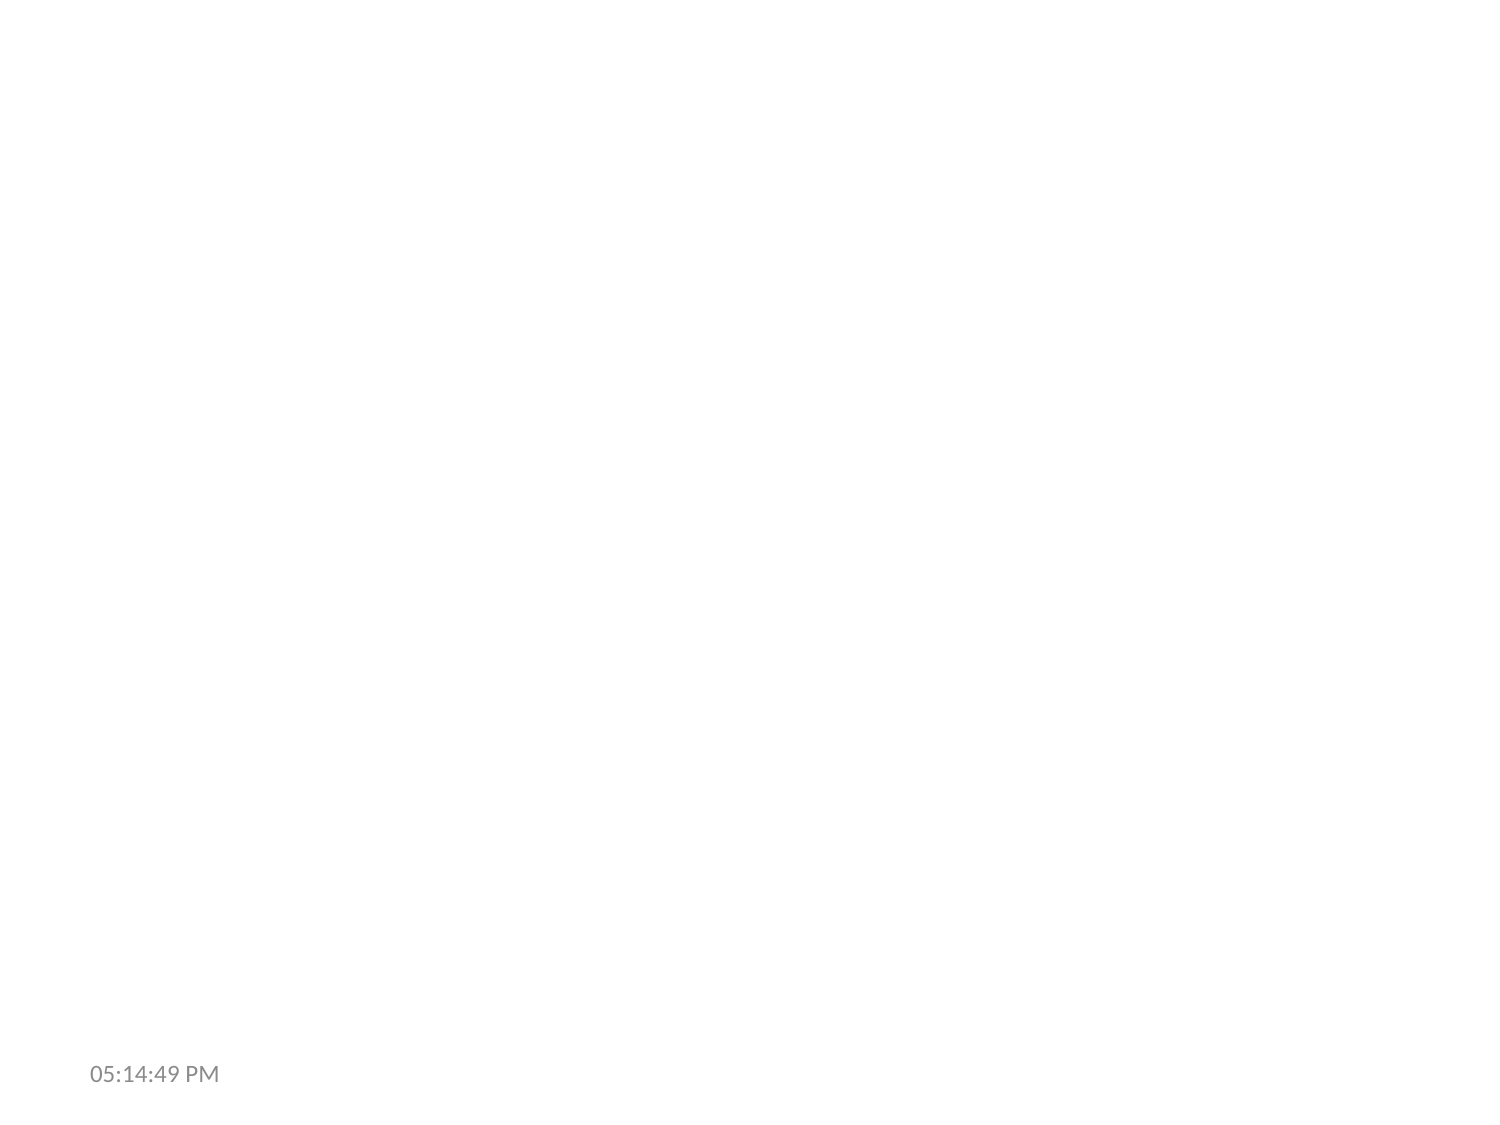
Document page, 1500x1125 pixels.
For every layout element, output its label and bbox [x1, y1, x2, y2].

slide_number [75, 1042, 425, 1103]
